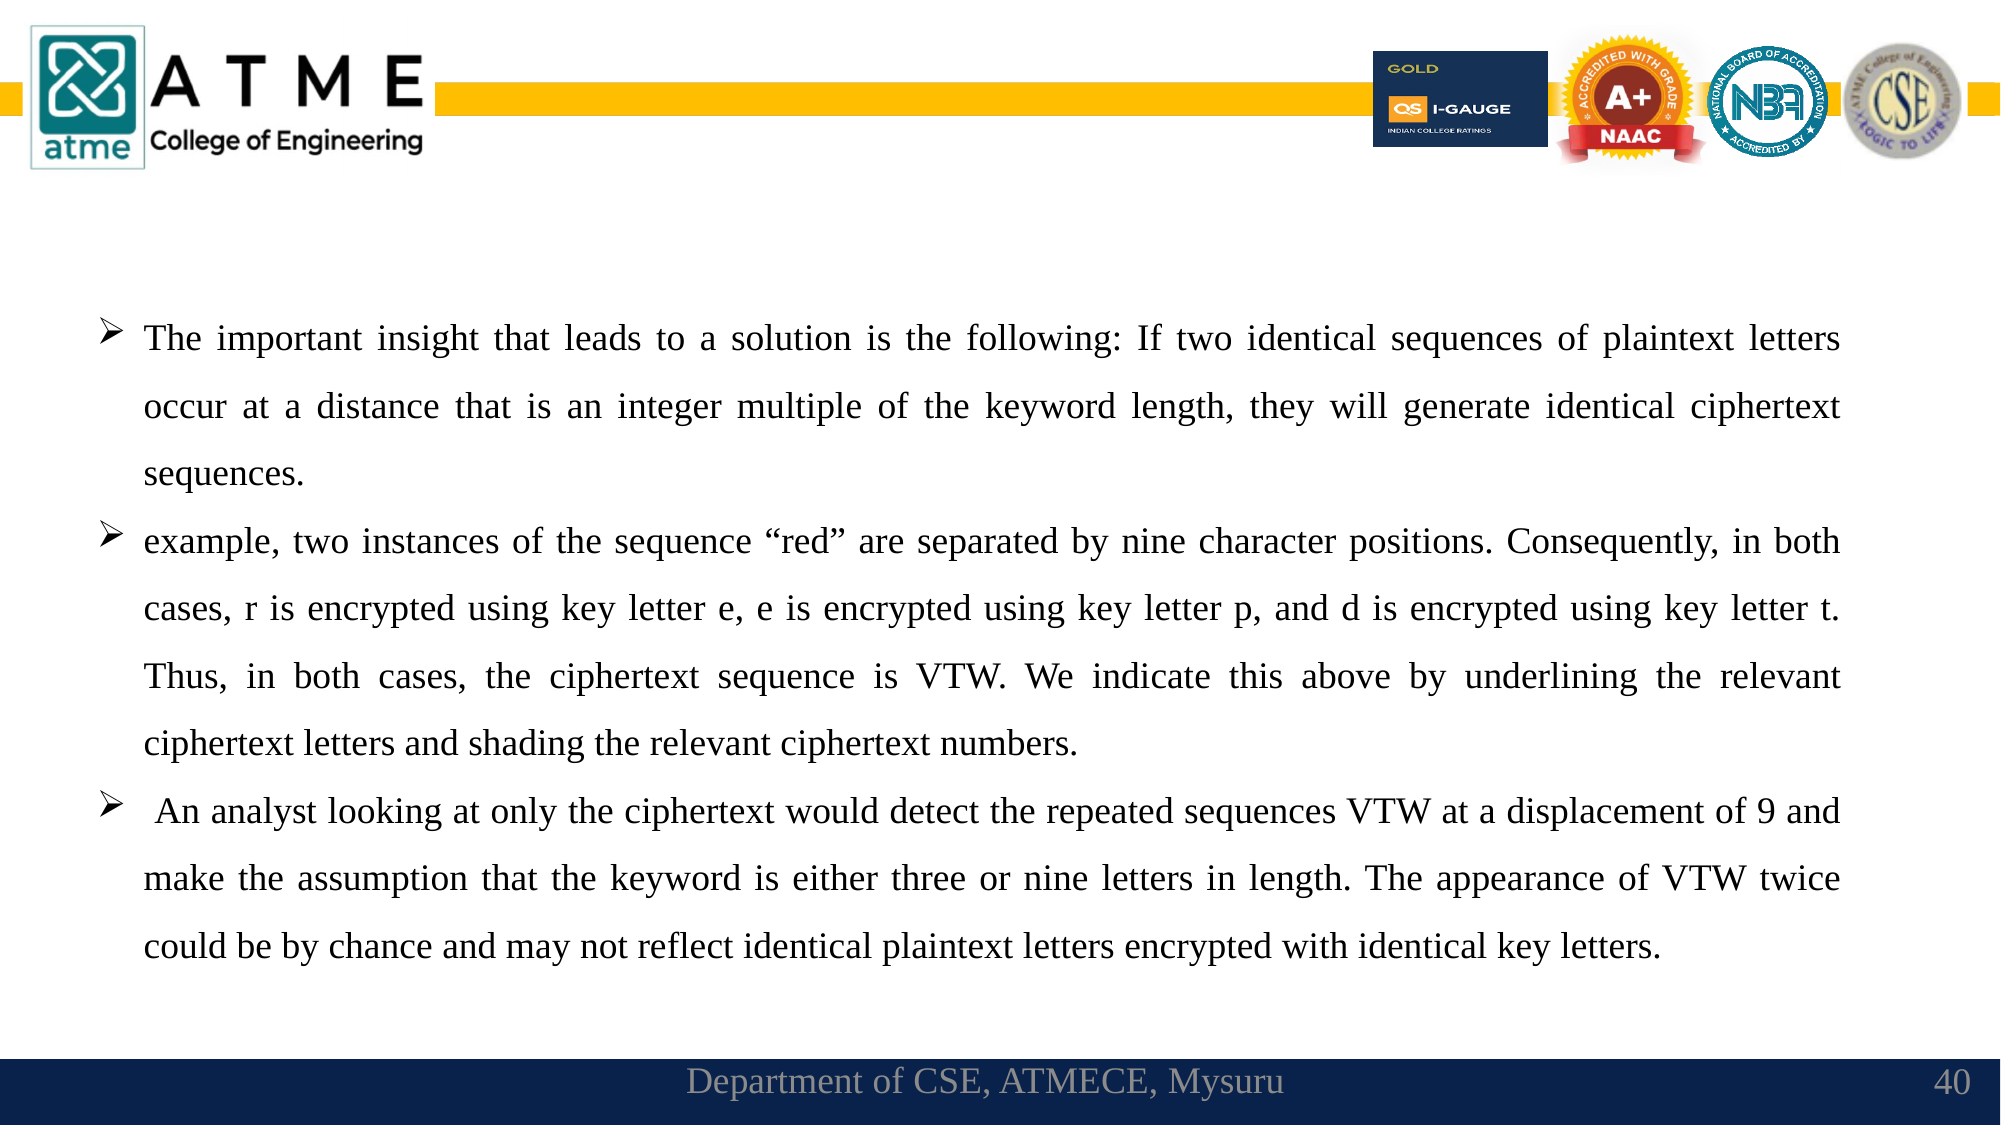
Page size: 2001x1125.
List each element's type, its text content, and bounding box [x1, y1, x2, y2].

picture [1373, 20, 1828, 180]
footer Department of CSE, ATMECE, Mysuru [501, 1056, 1470, 1102]
slide_number 40 [1511, 1057, 1972, 1103]
picture [1840, 26, 1968, 176]
text_box The important insight that leads to a solution is the following: If two identical sequences of plaintext letters occur at a distance that is an integer multiple of the keyword length, they will generate identical ciphertext sequences. example, two instances of the sequence “red” are separated by nine character positions. Consequently, in both cases, r is encrypted using key letter e, e is encrypted using key letter p, and d is encrypted using key letter t. Thus, in both cases, the ciphertext sequence is VTW. We indicate this above by underlining the relevant ciphertext letters and shading the relevant ciphertext numbers. An analyst looking at only the ciphertext would detect the repeated sequences VTW at a displacement of 9 and make the assumption that the keyword is either three or nine letters in length. The appearance of VTW twice could be by chance and may not reflect identical plaintext letters encrypted with identical key letters. [82, 216, 1859, 974]
picture [0, 1059, 2001, 1125]
picture [22, 15, 435, 178]
